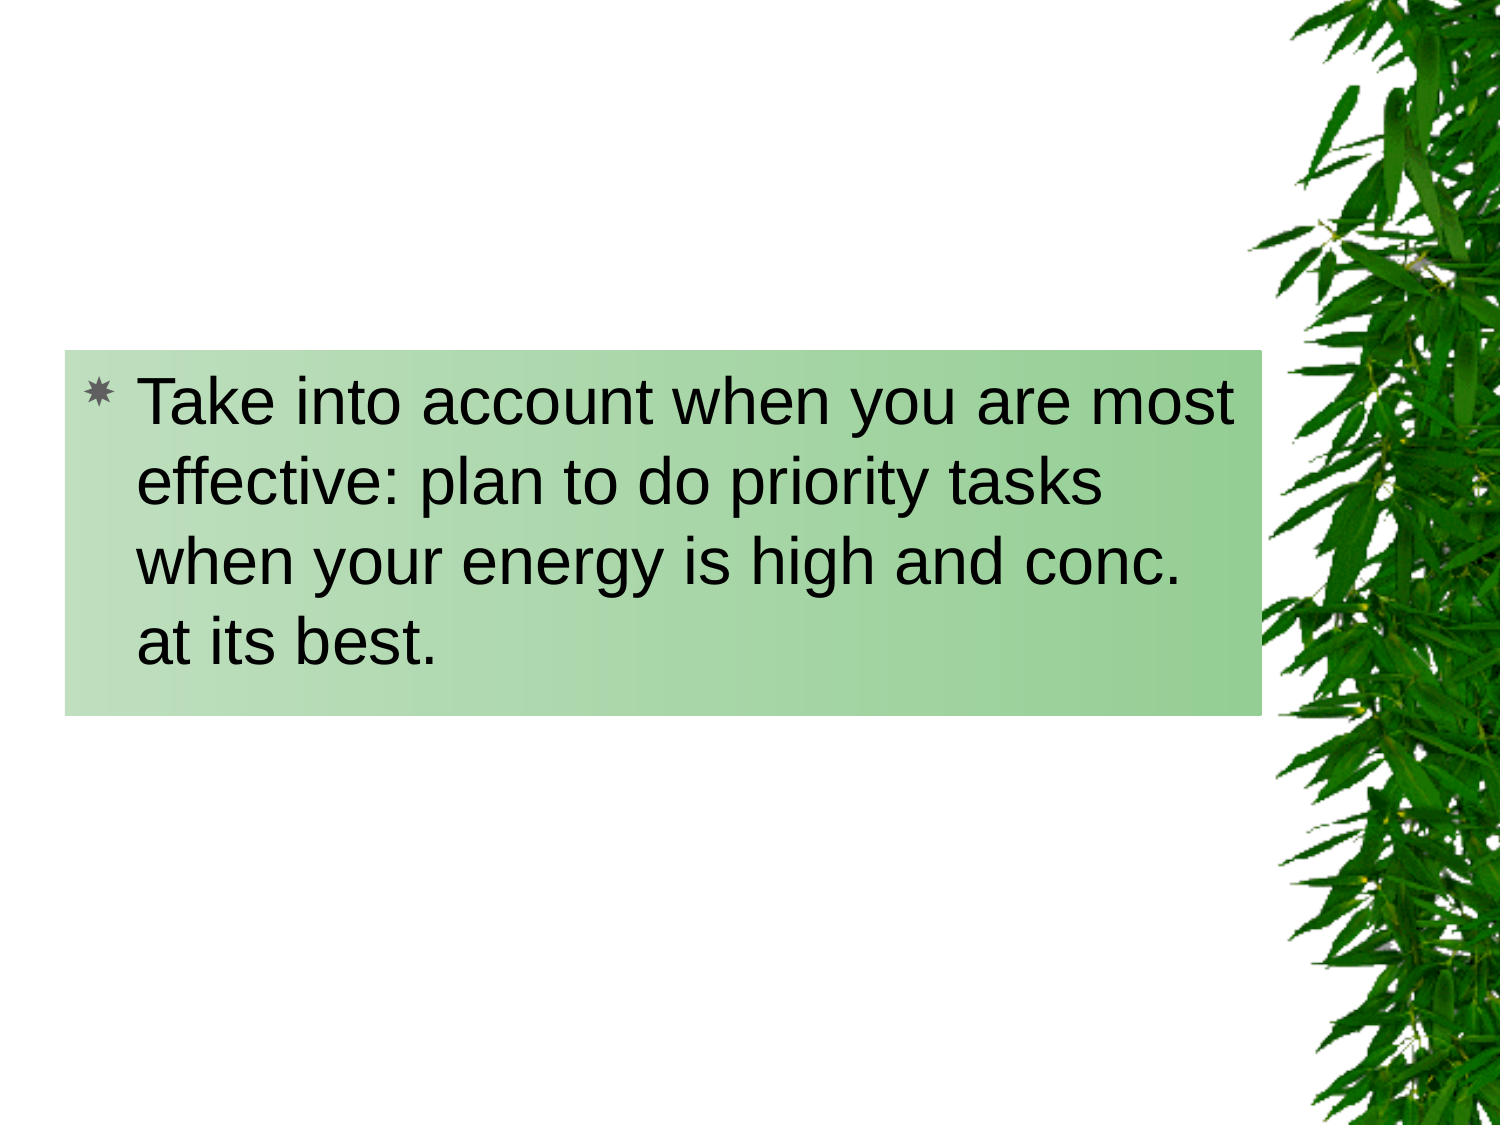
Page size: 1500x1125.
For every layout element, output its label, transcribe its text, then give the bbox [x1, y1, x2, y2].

list Take into account when you are most effective: plan to do priority tasks when your energy is high and conc. at its best. [64, 349, 1262, 717]
picture [1206, 0, 1500, 1125]
